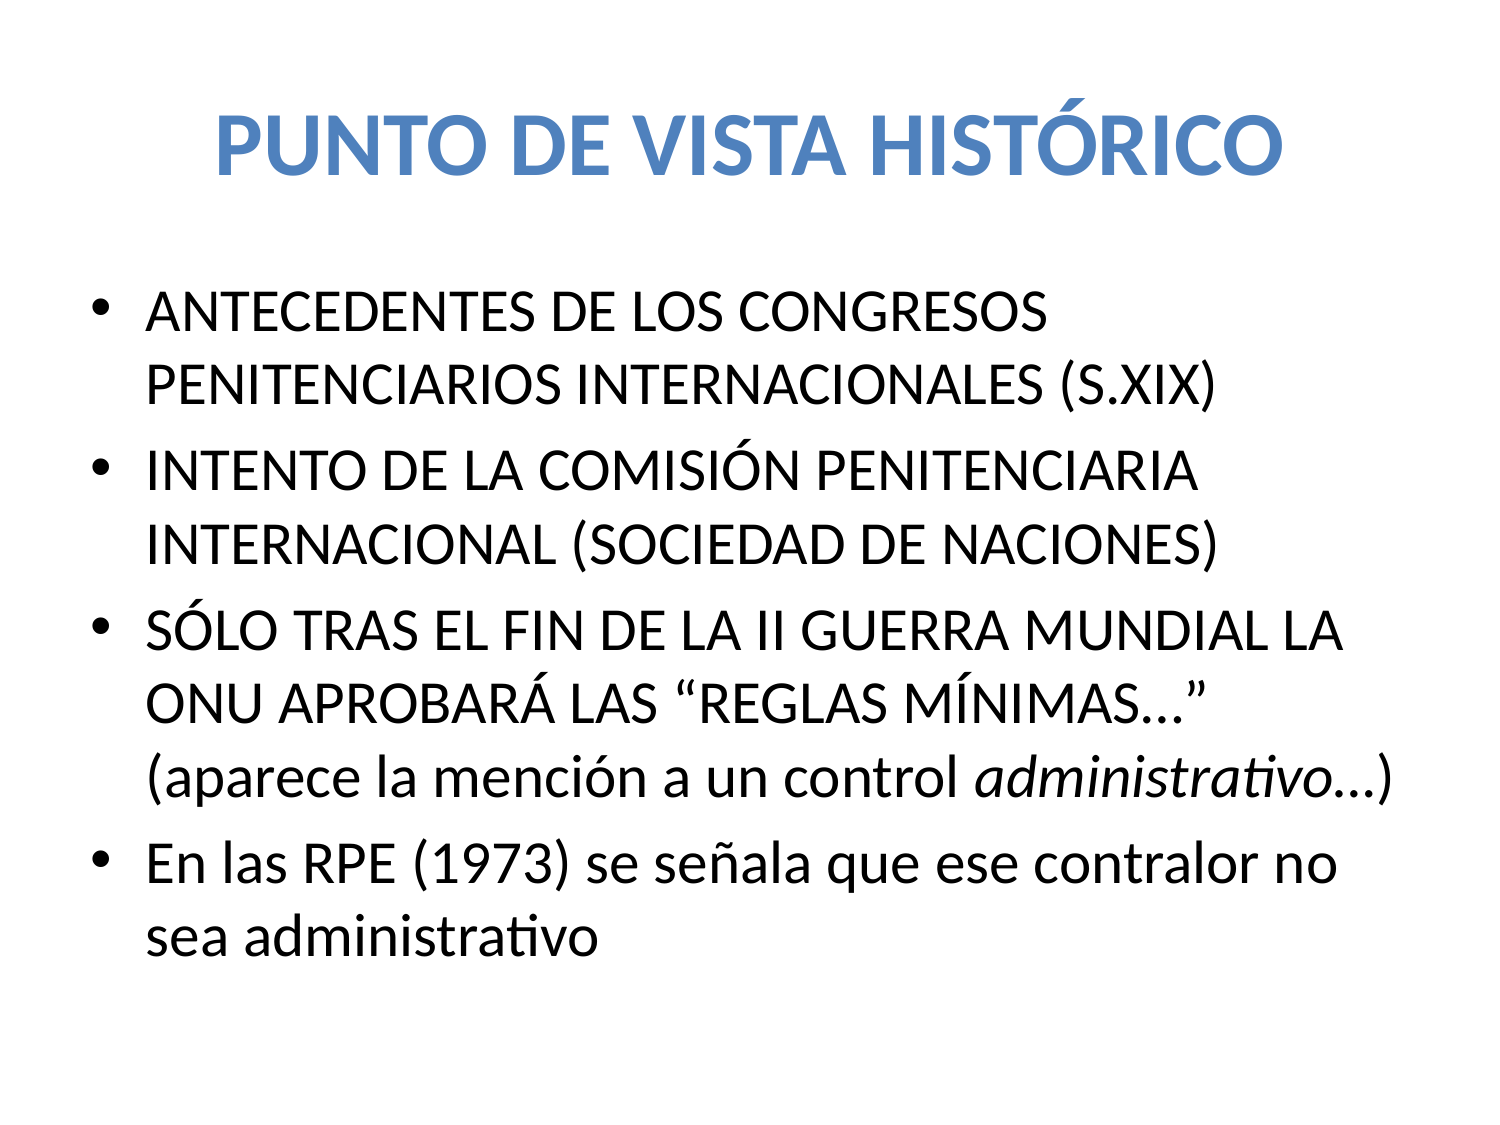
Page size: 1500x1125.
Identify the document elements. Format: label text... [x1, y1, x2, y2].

title PUNTO DE VISTA HISTÓRICO [75, 45, 1425, 233]
list ANTECEDENTES DE LOS CONGRESOS PENITENCIARIOS INTERNACIONALES (S.XIX) INTENTO DE LA COMISIÓN PENITENCIARIA INTERNACIONAL (SOCIEDAD DE NACIONES) SÓLO TRAS EL FIN DE LA II GUERRA MUNDIAL LA ONU APROBARÁ LAS “REGLAS MÍNIMAS…” (aparece la mención a un control administrativo…) En las RPE (1973) se señala que ese contralor no sea administrativo [75, 262, 1425, 1005]
